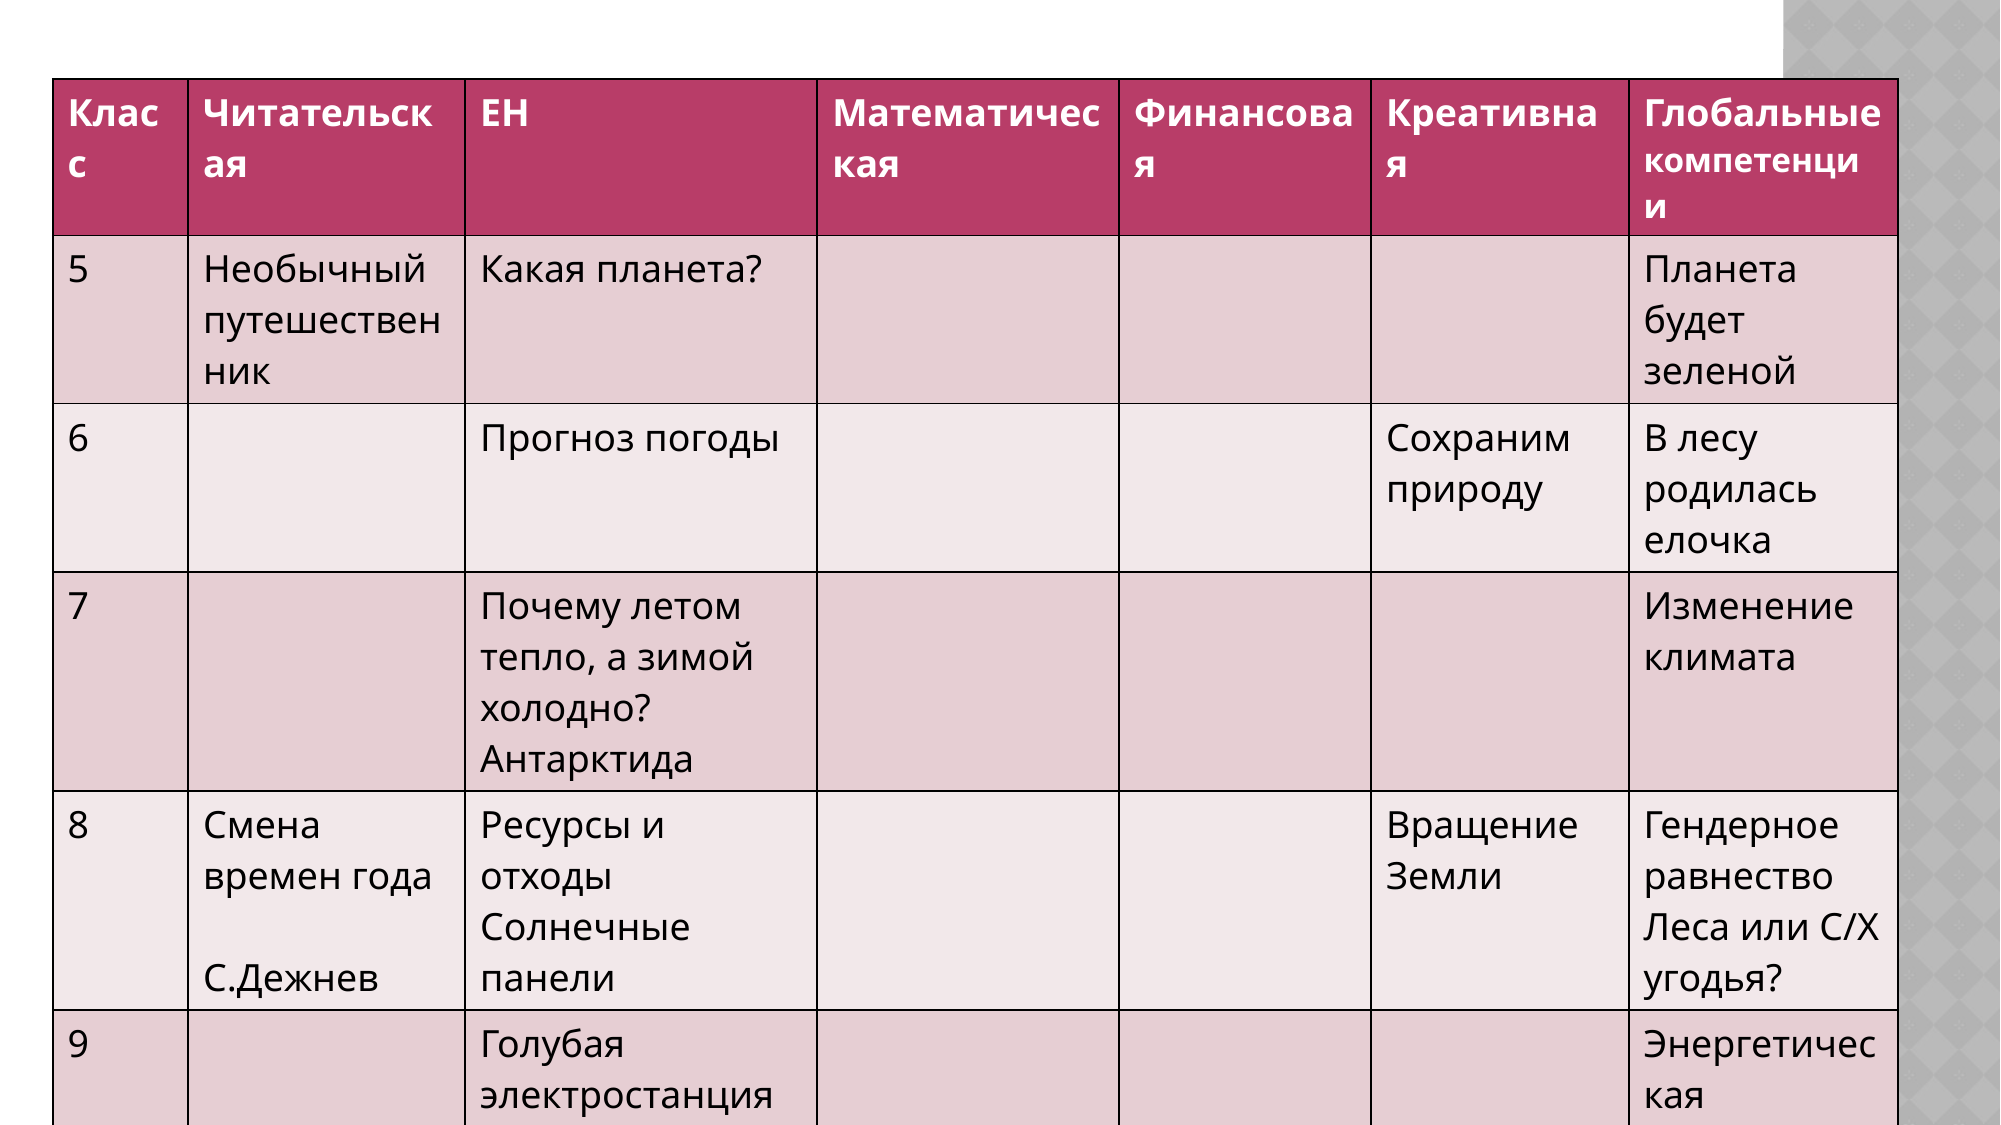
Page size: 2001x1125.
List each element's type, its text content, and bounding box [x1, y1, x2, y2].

table_cell [1372, 573, 1628, 790]
table_cell [1120, 792, 1370, 1009]
table_cell [1120, 404, 1370, 571]
table_cell Необычный путешественник [189, 236, 464, 403]
table_cell [1372, 236, 1628, 403]
table_cell Голубая электростанция [466, 1011, 816, 1125]
table_cell 6 [54, 404, 187, 571]
table_cell 8 [54, 792, 187, 1009]
table_cell Энергетическая проблема [1630, 1011, 1897, 1125]
table_cell [818, 404, 1118, 571]
table_header Глобальные компетенции [1630, 80, 1897, 235]
table_cell [189, 573, 464, 790]
table_cell 9 [54, 1011, 187, 1125]
table_cell 5 [54, 236, 187, 403]
table_cell Вращение Земли [1372, 792, 1628, 1009]
table_cell [818, 236, 1118, 403]
table_cell 7 [54, 573, 187, 790]
table_cell [1372, 1011, 1628, 1125]
table_header Креативная [1372, 80, 1628, 235]
table_cell Почему летом тепло, а зимой холодно? Антарктида [466, 573, 816, 790]
table_header Читательская [189, 80, 464, 235]
table_cell [189, 404, 464, 571]
table_cell [1120, 236, 1370, 403]
table_cell [818, 1011, 1118, 1125]
table_cell [818, 792, 1118, 1009]
table_cell В лесу родилась елочка [1630, 404, 1897, 571]
table_cell Планета будет зеленой [1630, 236, 1897, 403]
table_header Финансовая [1120, 80, 1370, 235]
table_cell [818, 573, 1118, 790]
table_cell Смена времен года С.Дежнев [189, 792, 464, 1009]
table_cell [1120, 573, 1370, 790]
table_cell Прогноз погоды [466, 404, 816, 571]
table_cell Гендерное равнество Леса или С/Х угодья? [1630, 792, 1897, 1009]
table_cell Ресурсы и отходы Солнечные панели [466, 792, 816, 1009]
table_cell Какая планета? [466, 236, 816, 403]
table_cell Сохраним природу [1372, 404, 1628, 571]
table_cell Изменение климата [1630, 573, 1897, 790]
table_header Математическая [818, 80, 1118, 235]
table_header ЕН [466, 80, 816, 235]
table_cell [1120, 1011, 1370, 1125]
table_header Класс [54, 80, 187, 235]
table_cell [189, 1011, 464, 1125]
